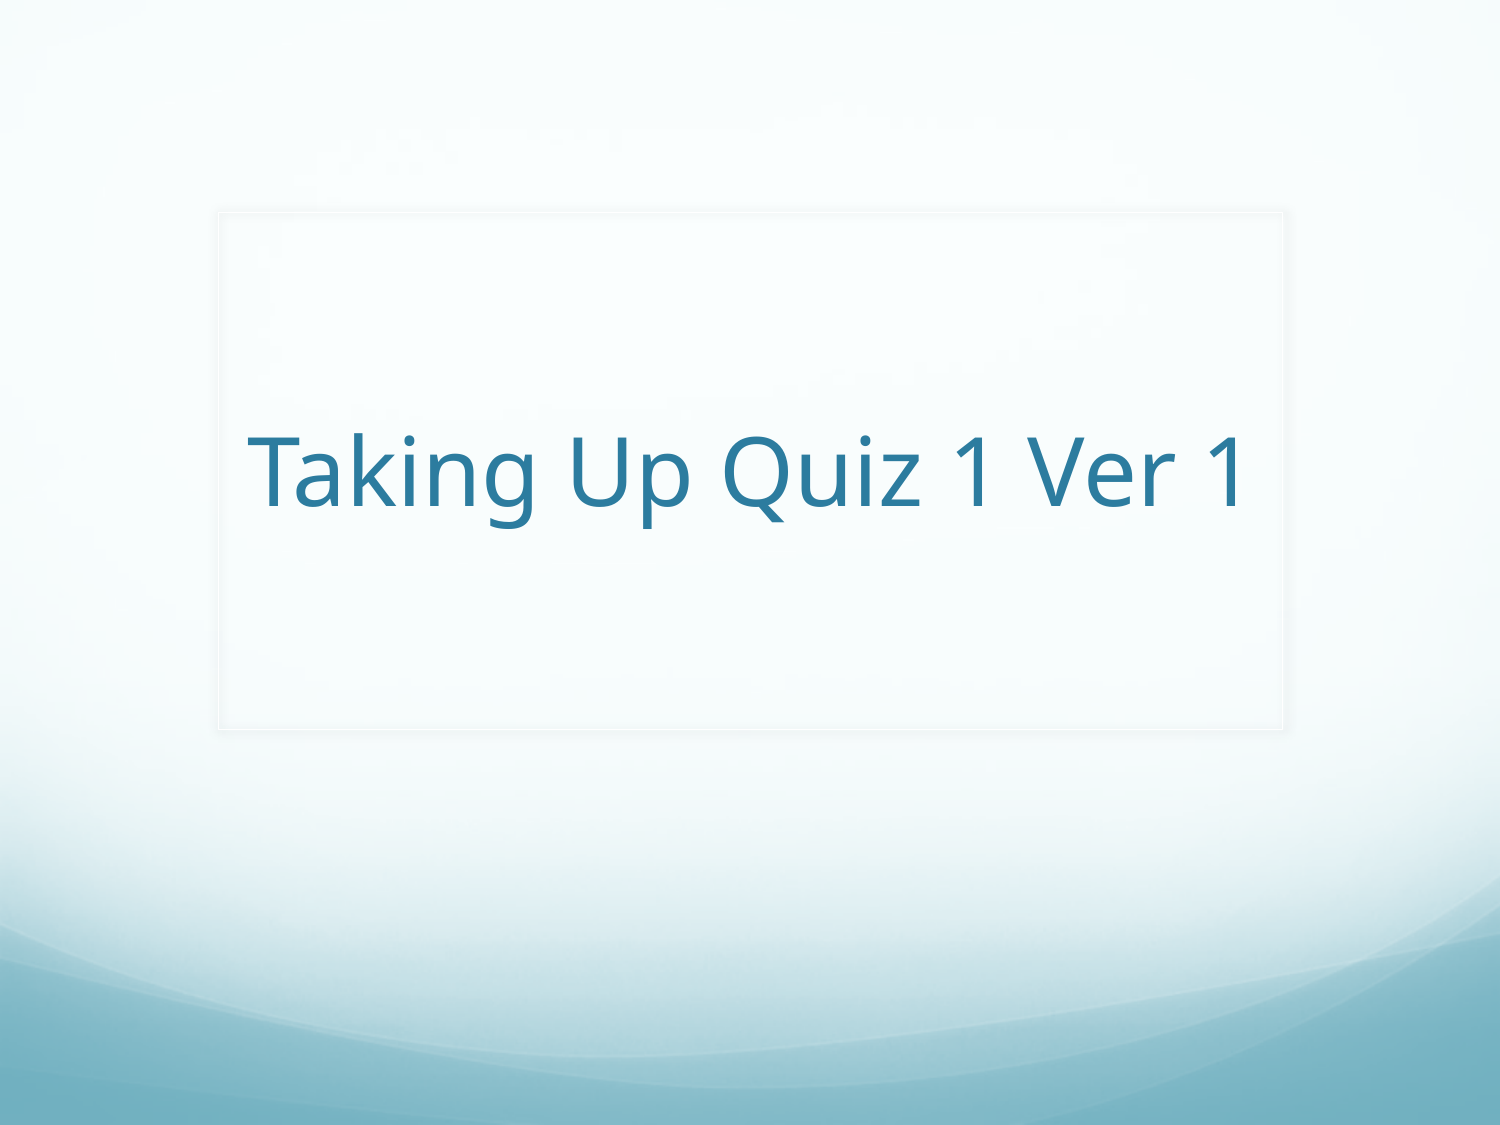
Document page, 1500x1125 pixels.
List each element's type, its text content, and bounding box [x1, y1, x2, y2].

title Taking Up Quiz 1 Ver 1 [175, 249, 1330, 533]
